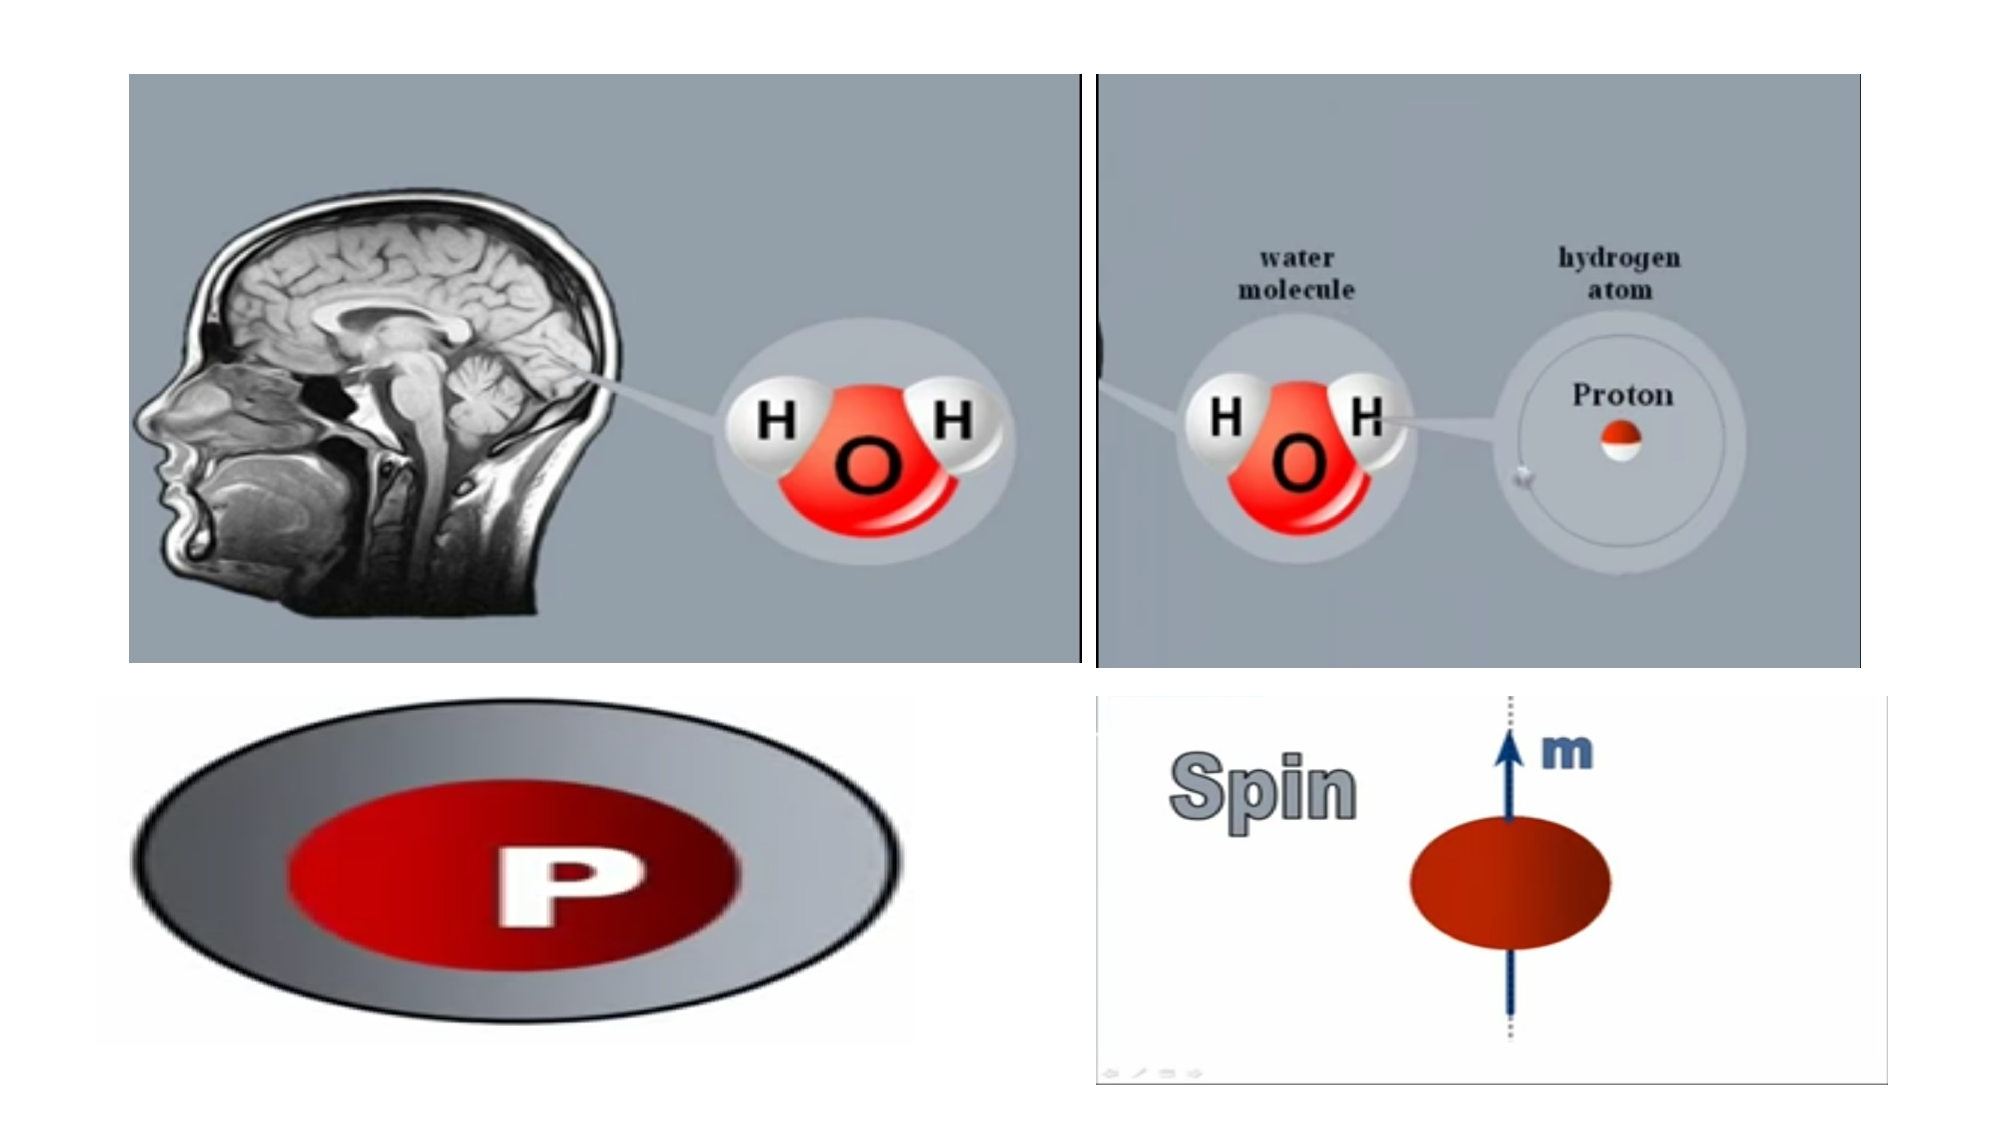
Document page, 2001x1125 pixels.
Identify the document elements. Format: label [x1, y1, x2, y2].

picture [1096, 74, 1861, 668]
picture [96, 696, 914, 1045]
picture [1096, 696, 1888, 1085]
list [129, 74, 1082, 663]
